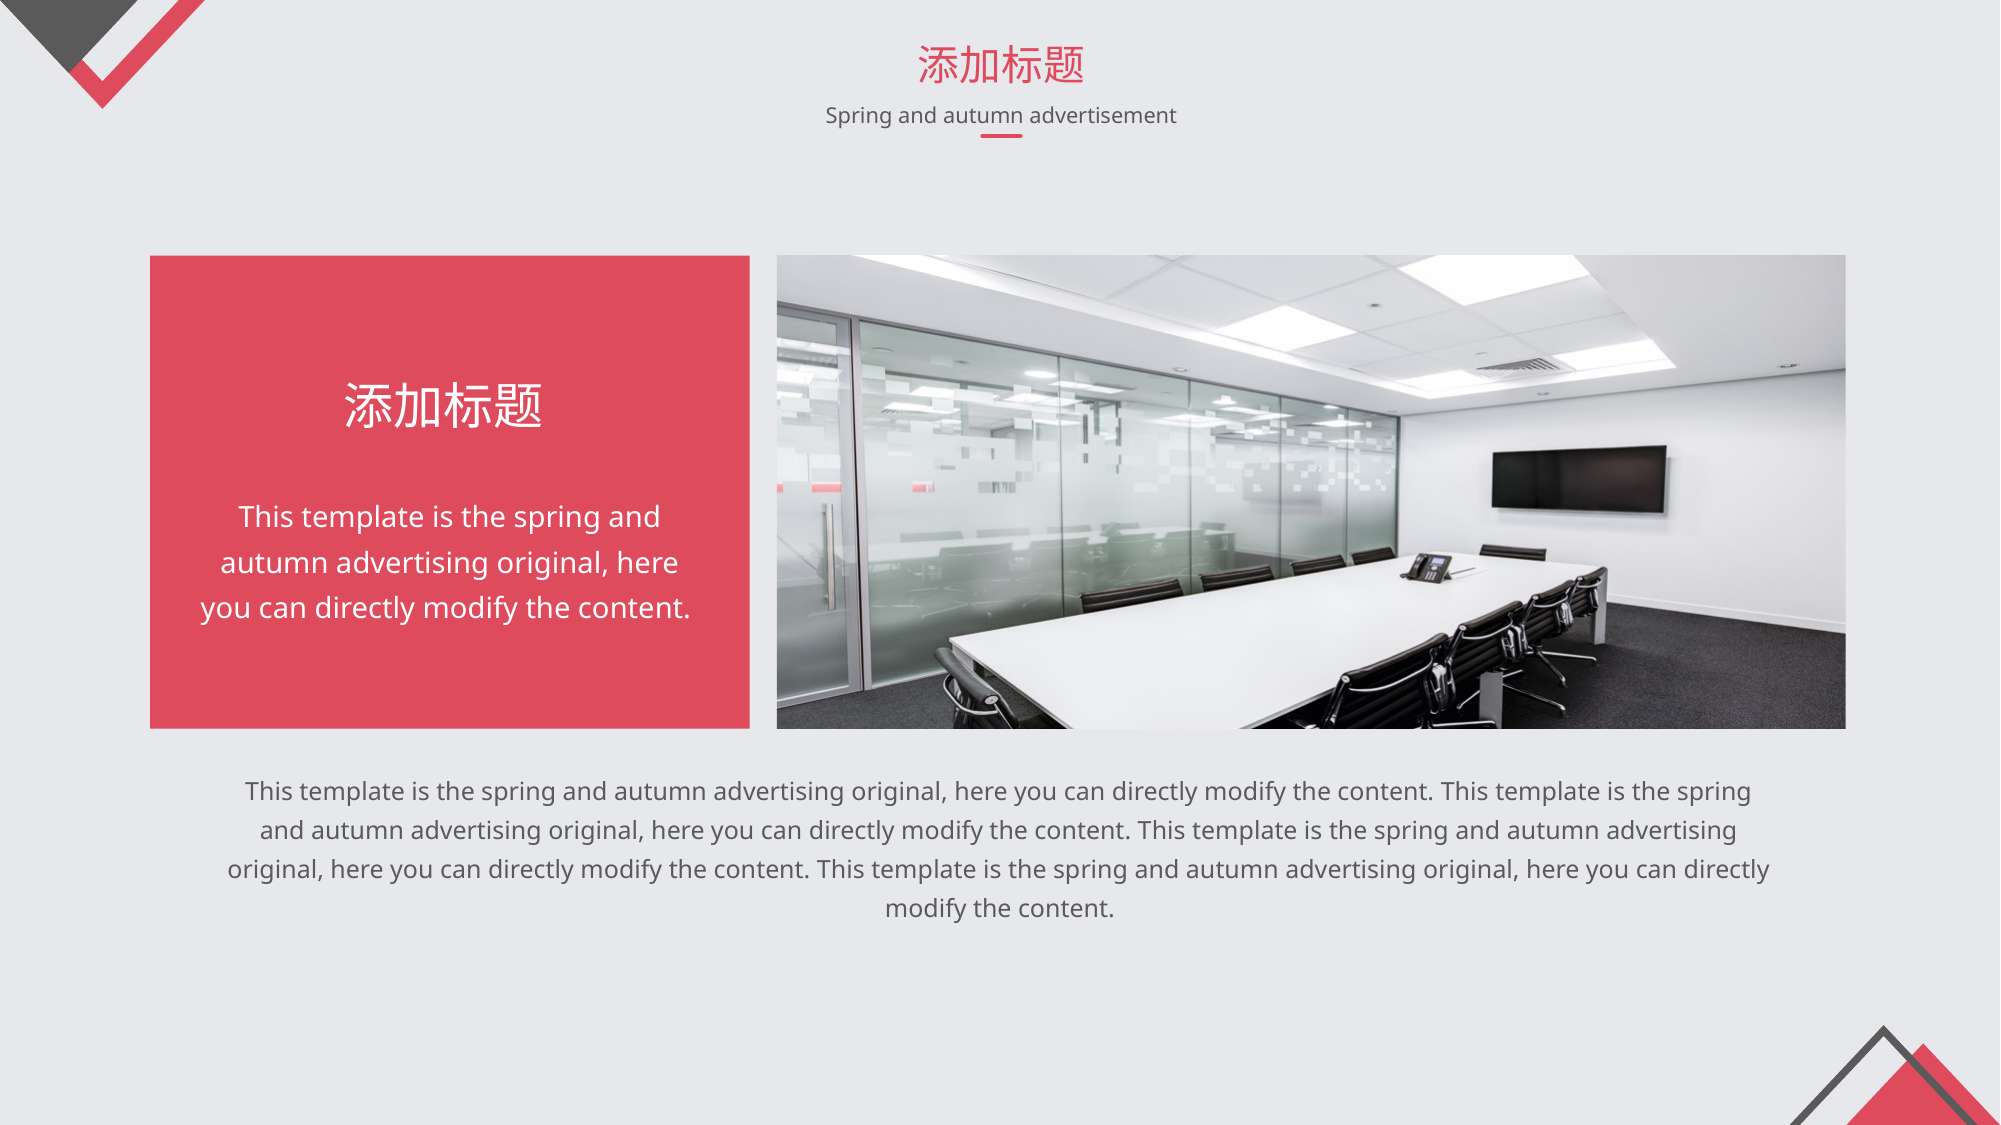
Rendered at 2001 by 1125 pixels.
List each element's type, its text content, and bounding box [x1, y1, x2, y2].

text_box 添加标题 [328, 367, 571, 443]
text_box This template is the spring and autumn advertising original, here you can directly modify the content. [184, 480, 715, 632]
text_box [1789, 1024, 2000, 1125]
text_box Spring and autumn advertisement [739, 86, 1264, 136]
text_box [0, 0, 205, 109]
text_box 添加标题 [903, 31, 1100, 86]
text_box This template is the spring and autumn advertising original, here you can directly modify the content. This template is the spring and autumn advertising original, here you can directly modify the content. This template is the spring and autumn advertising original, here you can directly modify the content. This template is the spring and autumn advertising original, here you can directly modify the content. [211, 759, 1789, 930]
text_box [776, 254, 1847, 730]
text_box [149, 254, 751, 730]
